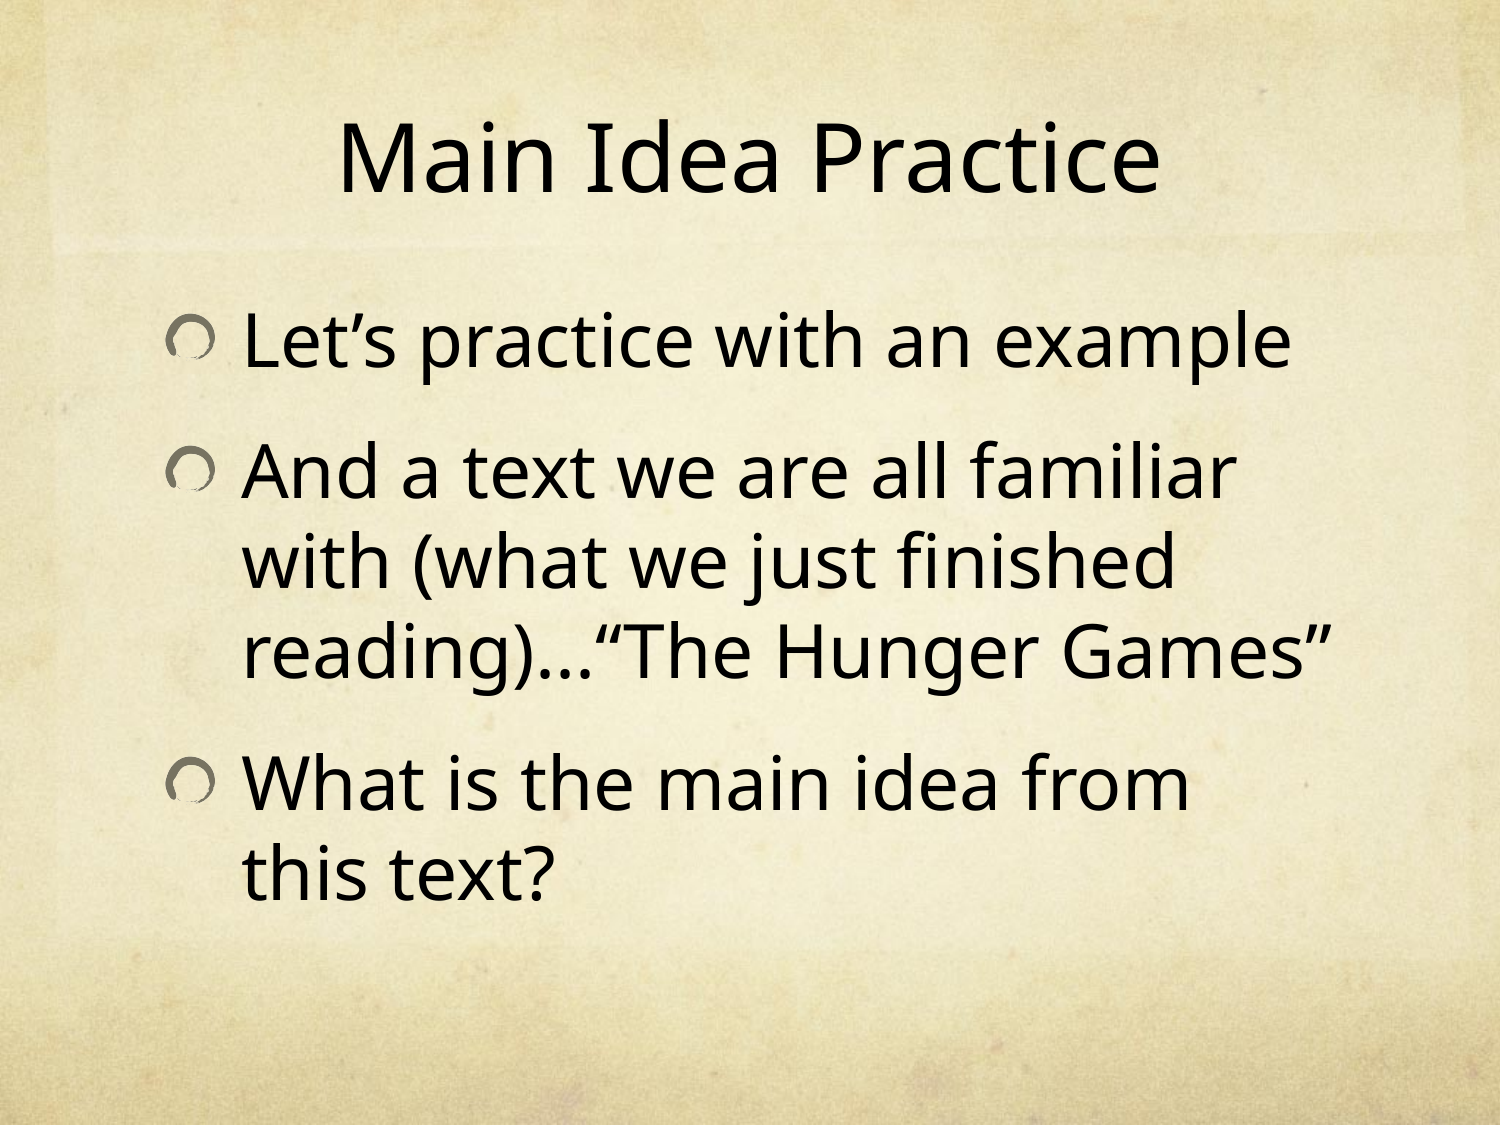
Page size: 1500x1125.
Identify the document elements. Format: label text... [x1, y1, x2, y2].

list Let’s practice with an example And a text we are all familiar with (what we just finished reading)...“The Hunger Games” What is the main idea from this text? [150, 284, 1350, 950]
picture [0, 0, 1500, 1125]
title Main Idea Practice [150, 82, 1350, 225]
